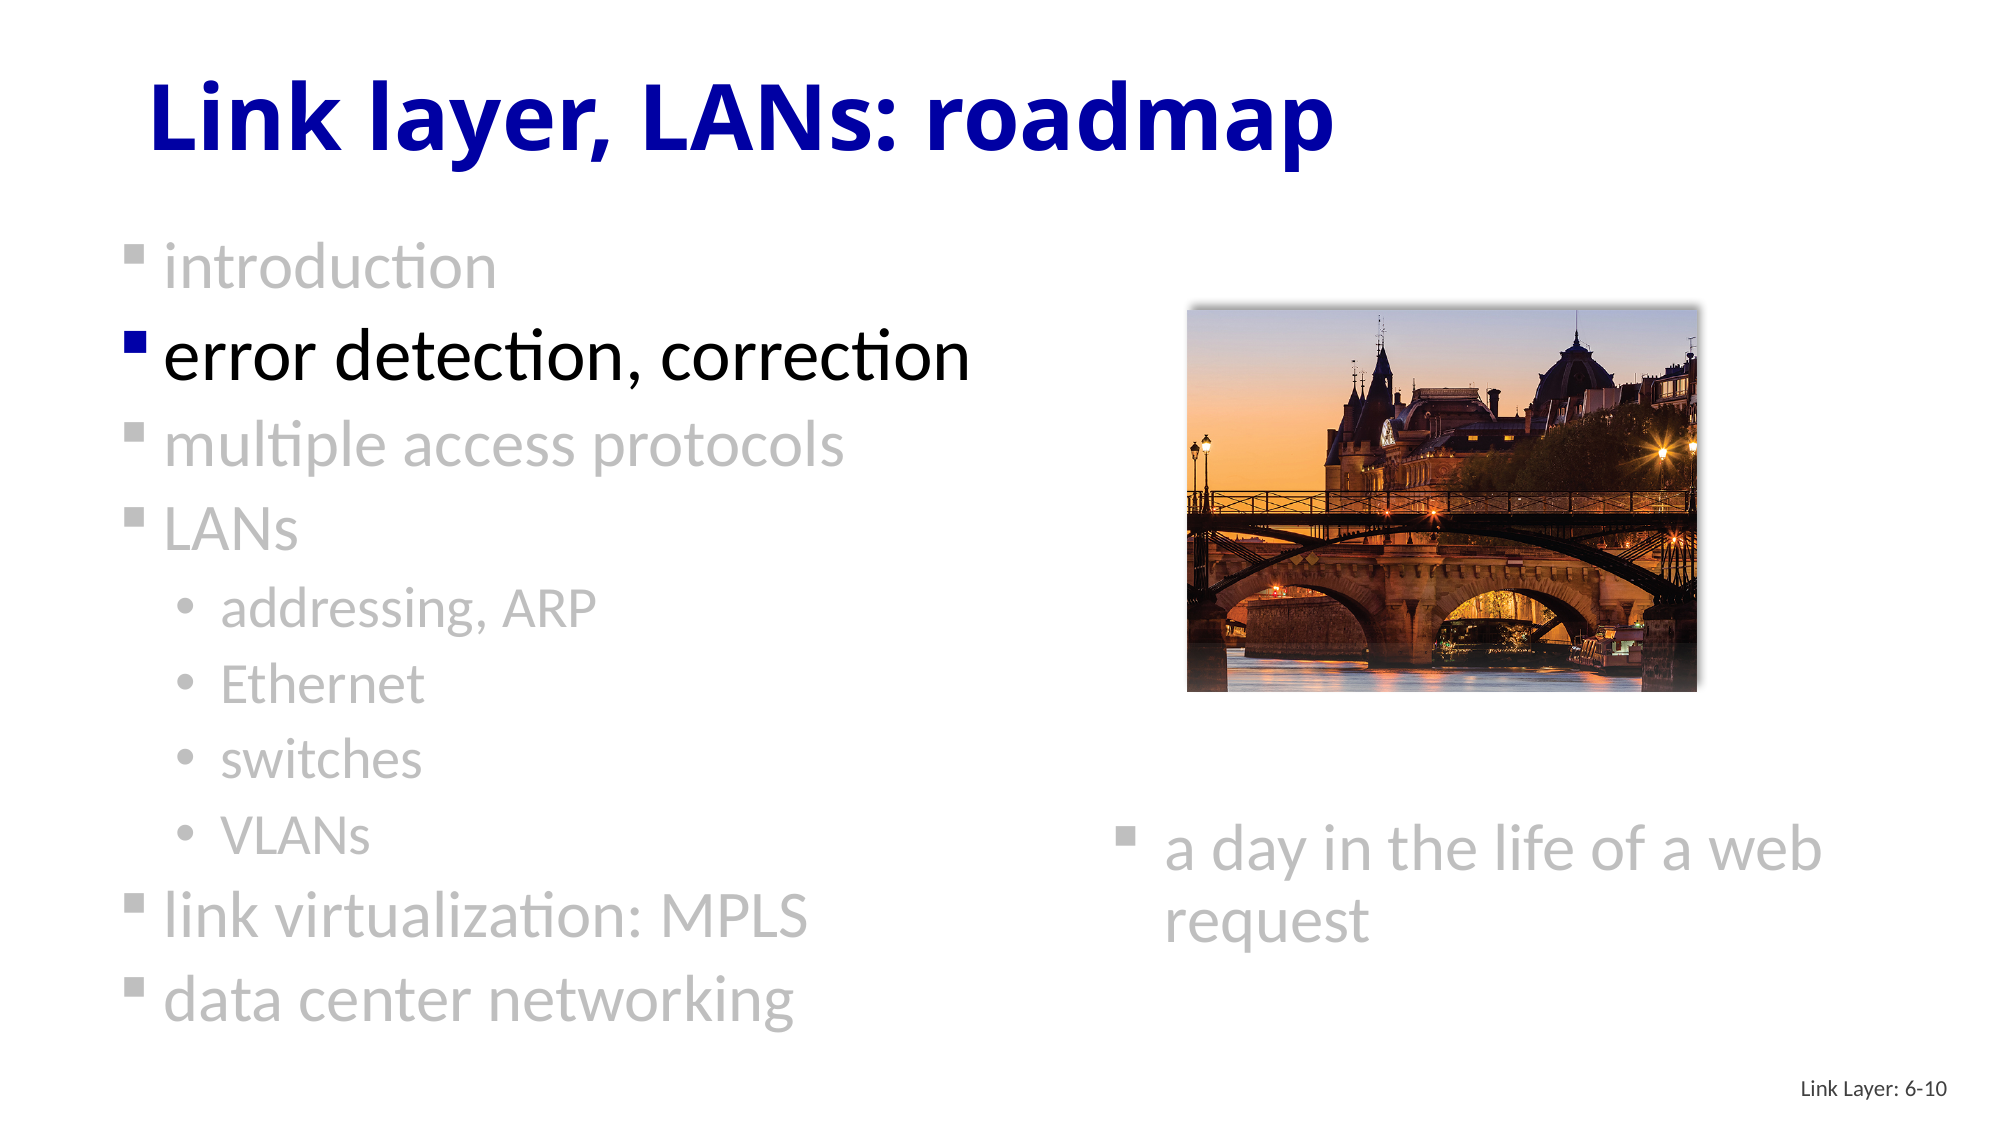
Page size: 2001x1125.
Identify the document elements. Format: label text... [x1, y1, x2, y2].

title Link layer, LANs: roadmap [131, 47, 1856, 195]
text_box a day in the life of a web request [1075, 804, 1907, 966]
text_box introduction error detection, correction multiple access protocols LANs addressing, ARP Ethernet switches VLANs link virtualization: MPLS data center networking [102, 223, 1017, 1050]
picture [1187, 310, 1697, 692]
slide_number Link Layer: 6-10 [1512, 1056, 1963, 1117]
